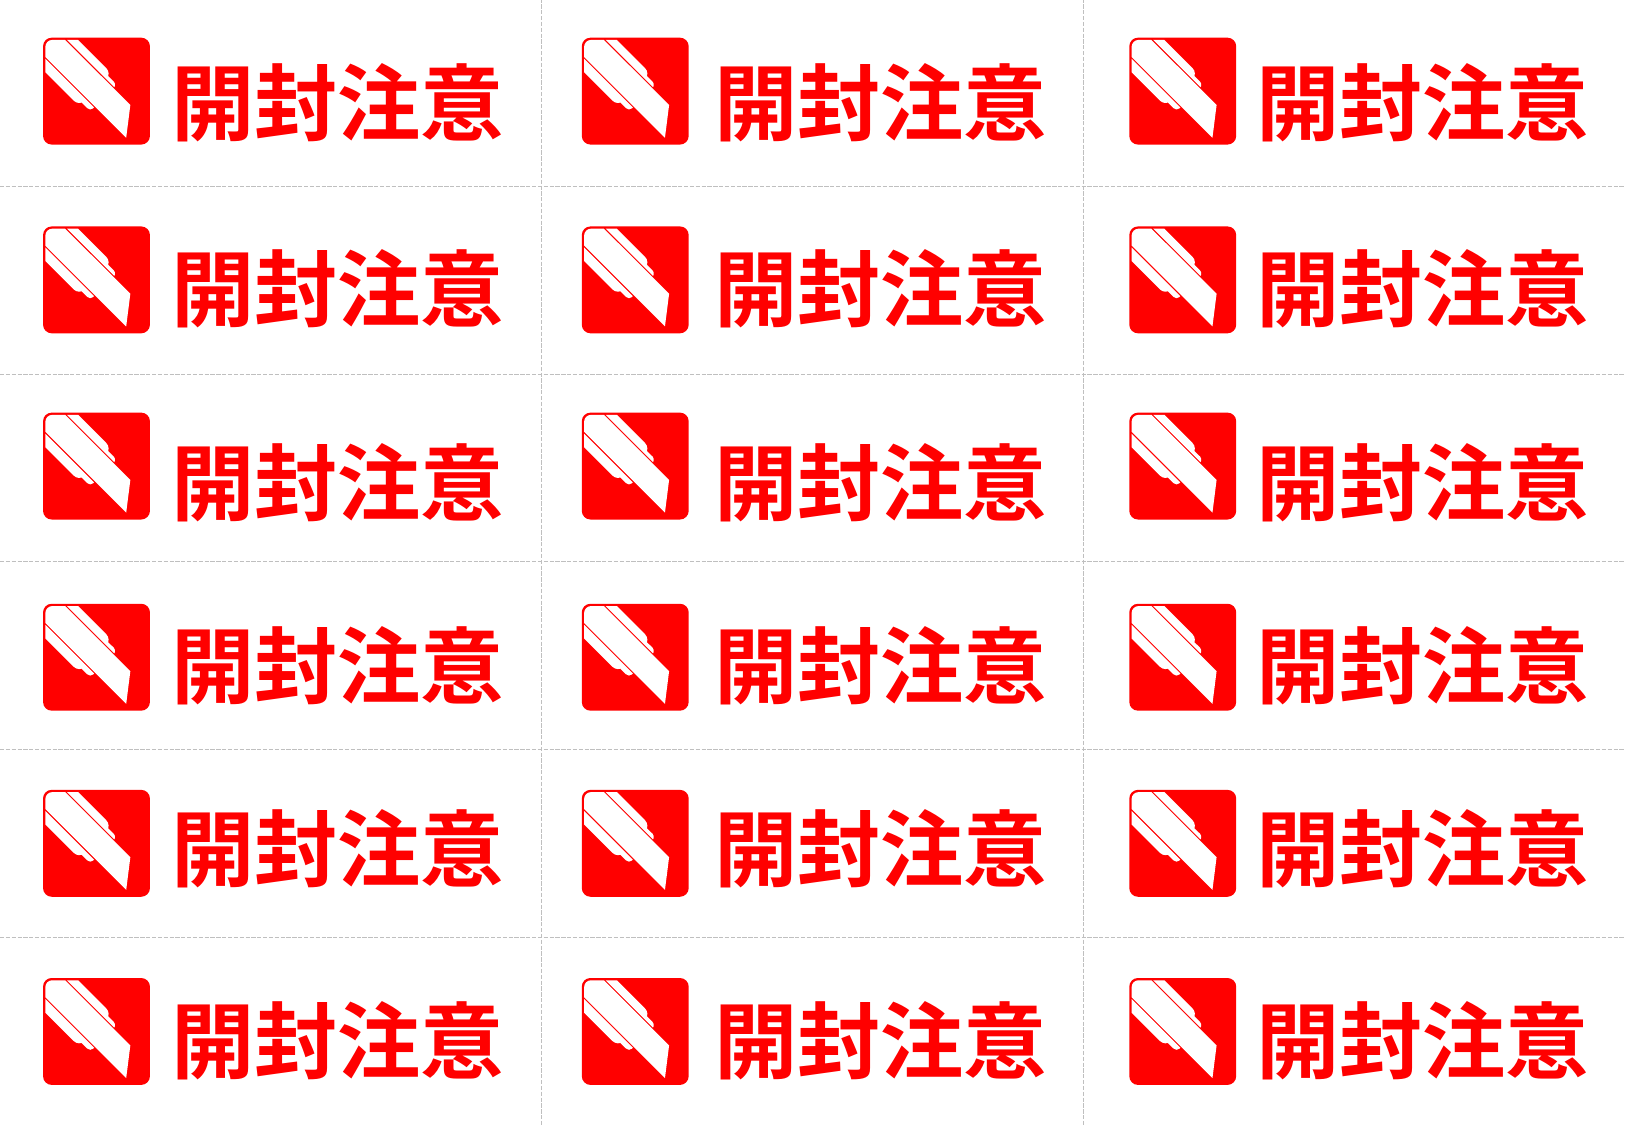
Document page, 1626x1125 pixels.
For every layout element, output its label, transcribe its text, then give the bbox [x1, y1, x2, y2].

text_box 開封注意 [714, 989, 1048, 1090]
text_box 開封注意 [171, 51, 505, 152]
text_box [581, 977, 689, 1085]
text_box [1129, 37, 1237, 145]
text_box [1129, 412, 1237, 520]
text_box 開封注意 [1255, 989, 1590, 1090]
text_box 開封注意 [1255, 613, 1590, 714]
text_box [581, 789, 689, 897]
text_box 開封注意 [1255, 797, 1590, 898]
text_box 開封注意 [171, 431, 505, 532]
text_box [43, 37, 150, 145]
text_box 開封注意 [171, 237, 505, 338]
text_box 開封注意 [171, 797, 505, 898]
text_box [1129, 977, 1237, 1085]
text_box 開封注意 [714, 51, 1048, 152]
text_box 開封注意 [714, 237, 1048, 338]
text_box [581, 226, 689, 334]
text_box 開封注意 [1255, 51, 1590, 152]
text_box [1129, 603, 1237, 711]
text_box 開封注意 [714, 613, 1048, 714]
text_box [43, 977, 150, 1085]
text_box 開封注意 [714, 797, 1048, 898]
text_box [43, 412, 150, 520]
text_box 開封注意 [171, 613, 505, 714]
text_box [581, 603, 689, 711]
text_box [1129, 226, 1237, 334]
text_box 開封注意 [171, 989, 505, 1090]
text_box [581, 412, 689, 520]
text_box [43, 789, 150, 897]
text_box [1129, 789, 1237, 897]
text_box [43, 226, 150, 334]
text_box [43, 603, 150, 711]
text_box 開封注意 [714, 431, 1048, 532]
text_box 開封注意 [1255, 431, 1590, 532]
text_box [581, 37, 689, 145]
text_box 開封注意 [1255, 237, 1590, 338]
